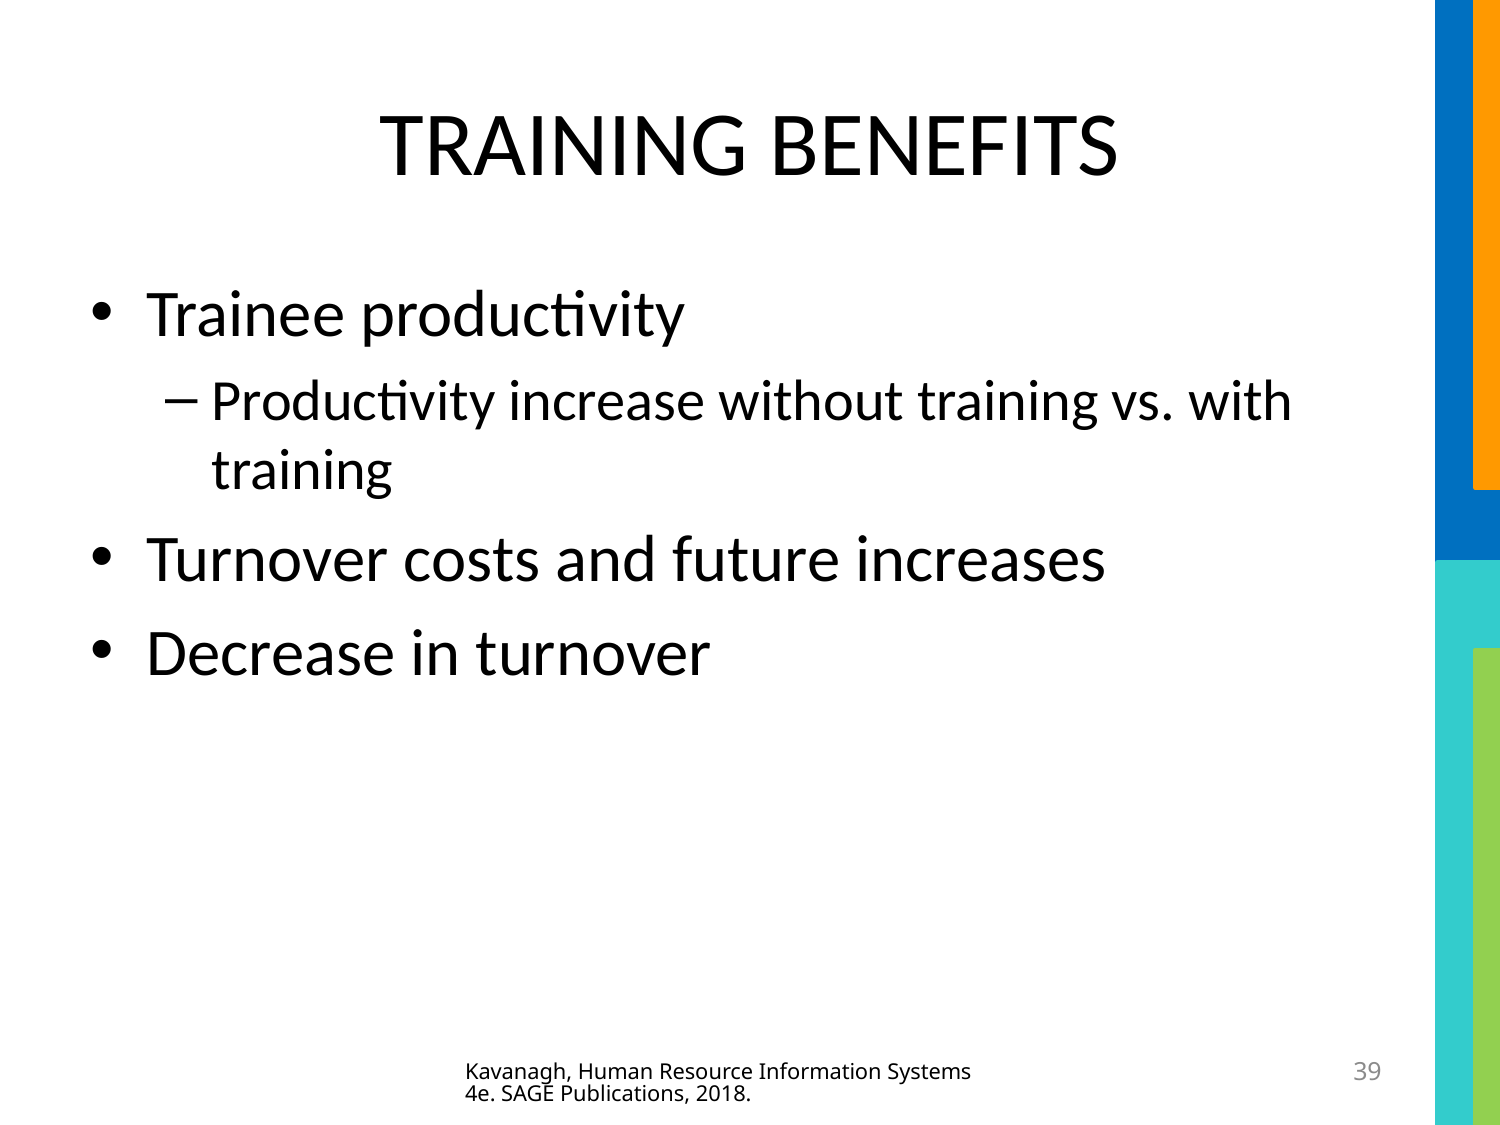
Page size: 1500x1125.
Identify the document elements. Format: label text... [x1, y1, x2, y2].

title TRAINING BENEFITS [75, 45, 1425, 233]
slide_number 39 [1059, 1042, 1397, 1103]
footer Kavanagh, Human Resource Information Systems 4e. SAGE Publications, 2018. [450, 1042, 1004, 1103]
list Trainee productivity Productivity increase without training vs. with training Turnover costs and future increases Decrease in turnover [75, 262, 1425, 1005]
